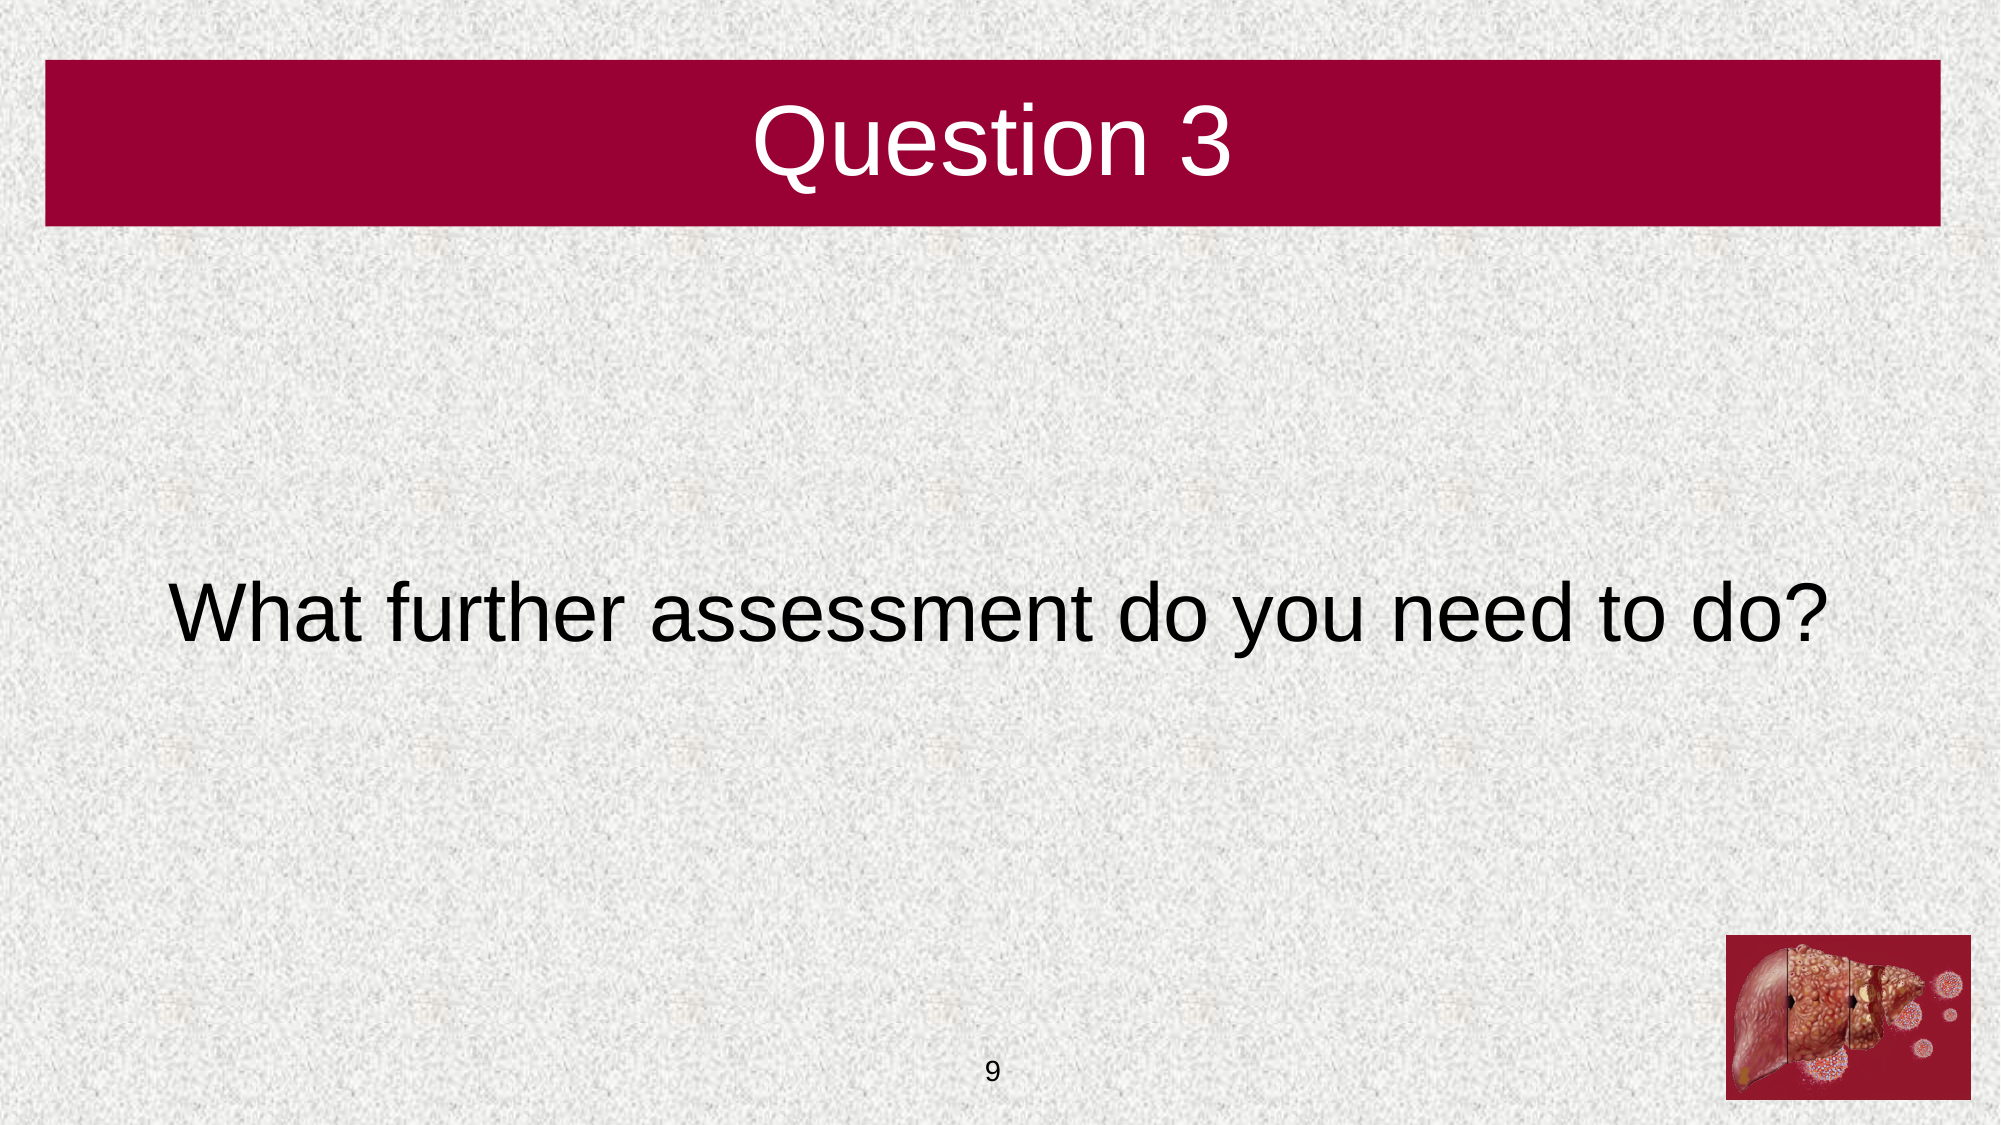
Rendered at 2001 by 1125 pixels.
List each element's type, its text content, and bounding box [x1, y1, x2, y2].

slide_number 9 [767, 1039, 1218, 1100]
list What further assessment do you need to do? [137, 562, 1863, 683]
picture [0, 0, 2001, 1125]
title Question 3 [45, 59, 1941, 227]
